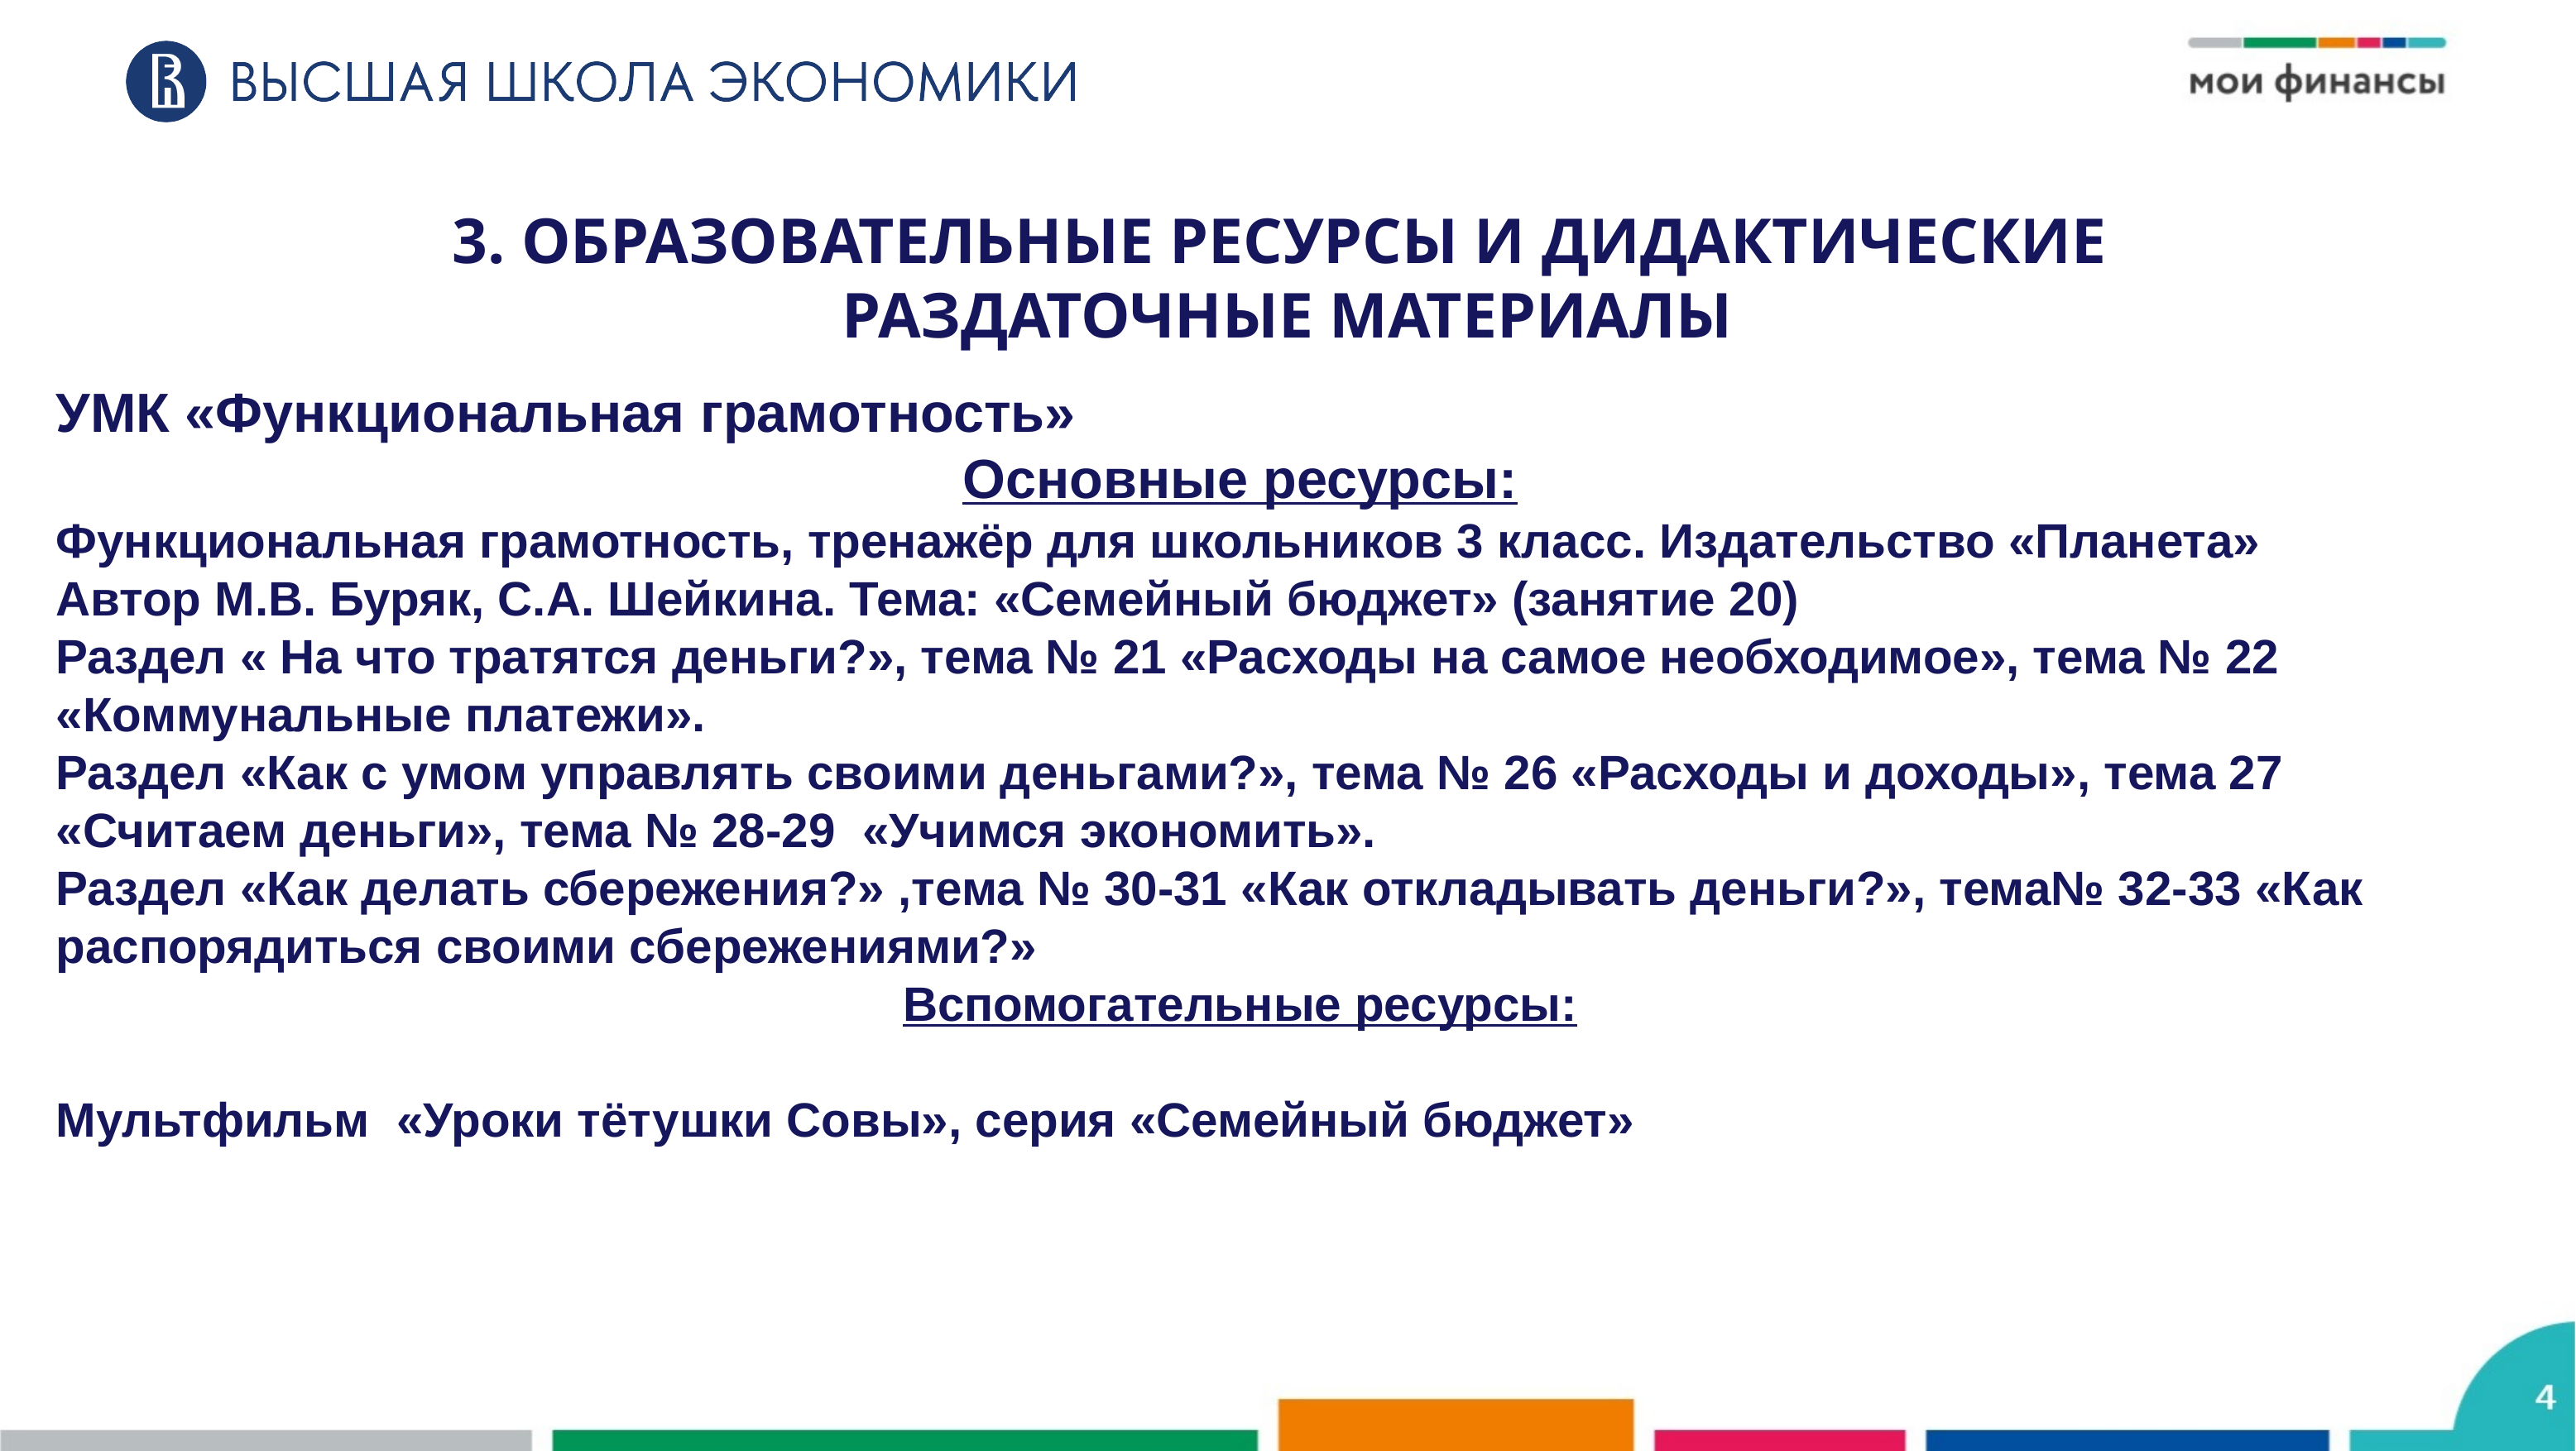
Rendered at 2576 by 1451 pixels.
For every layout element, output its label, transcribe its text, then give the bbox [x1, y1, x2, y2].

slide_number [2470, 1365, 2576, 1430]
text_box УМК «Функциональная грамотность» Основные ресурсы: Функциональная грамотность, тренажёр для школьников 3 класс. Издательство «Планета» Автор М.В. Буряк, С.А. Шейкина. Тема: «Семейный бюджет» (занятие 20) Раздел « На что тратятся деньги?», тема № 21 «Расходы на самое необходимое», тема № 22 «Коммунальные платежи». Раздел «Как с умом управлять своими деньгами?», тема № 26 «Расходы и доходы», тема 27 «Считаем деньги», тема № 28-29 «Учимся экономить». Раздел «Как делать сбережения?» ,тема № 30-31 «Как откладывать деньги?», тема№ 32-33 «Как распорядиться своими сбережениями?» Вспомогательные ресурсы: Мультфильм «Уроки тётушки Совы», серия «Семейный бюджет» [43, 371, 2437, 1366]
text_box 3. ОБРАЗОВАТЕЛЬНЫЕ РЕСУРСЫ И ДИДАКТИЧЕСКИЕ РАЗДАТОЧНЫЕ МАТЕРИАЛЫ [0, 192, 2576, 361]
picture [0, 361, 2576, 1451]
picture [0, 0, 2576, 192]
